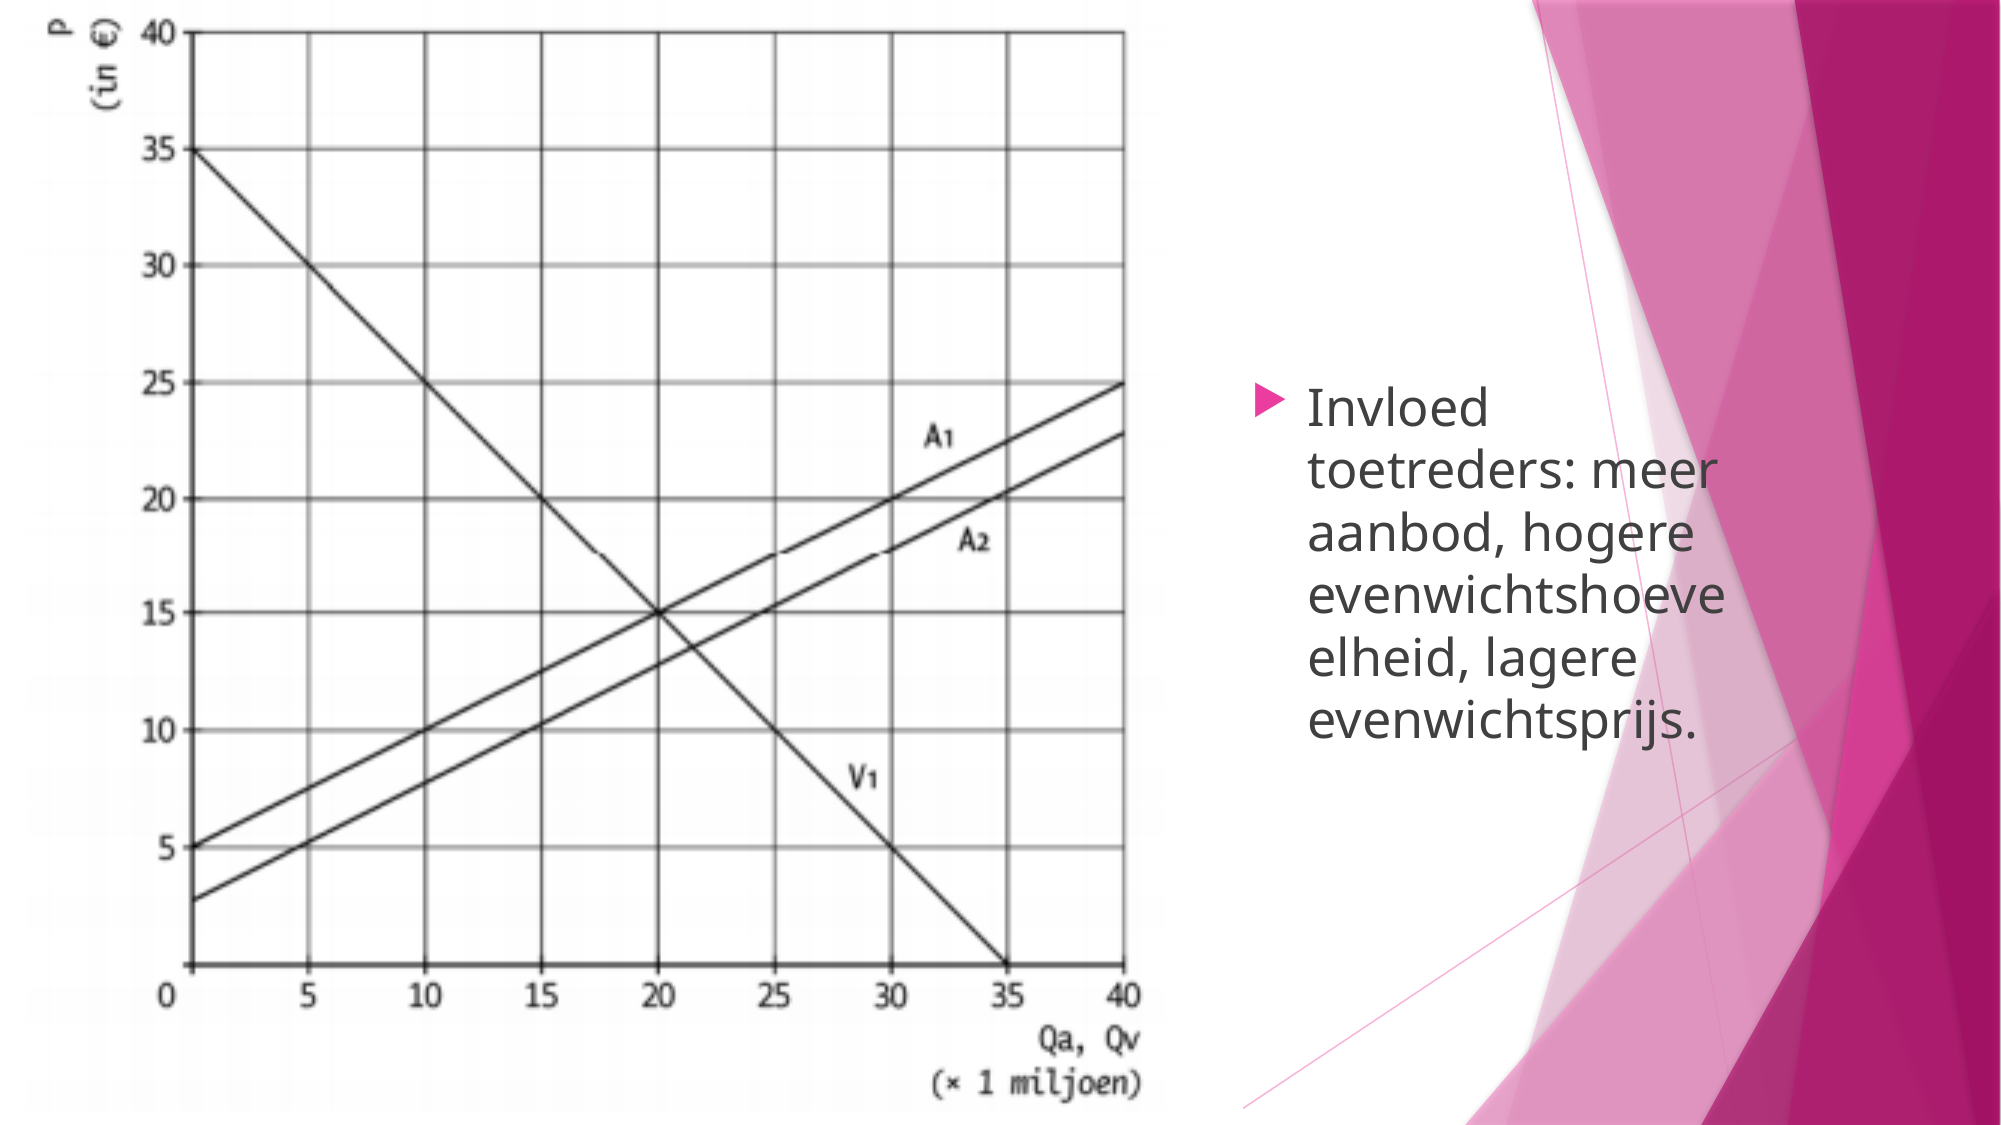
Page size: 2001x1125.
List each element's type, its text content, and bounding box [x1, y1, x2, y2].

picture [0, 0, 1244, 1125]
list Invloed toetreders: meer aanbod, hogere evenwichtshoeveelheid, lagere evenwichtsprijs. [1249, 366, 1753, 1081]
